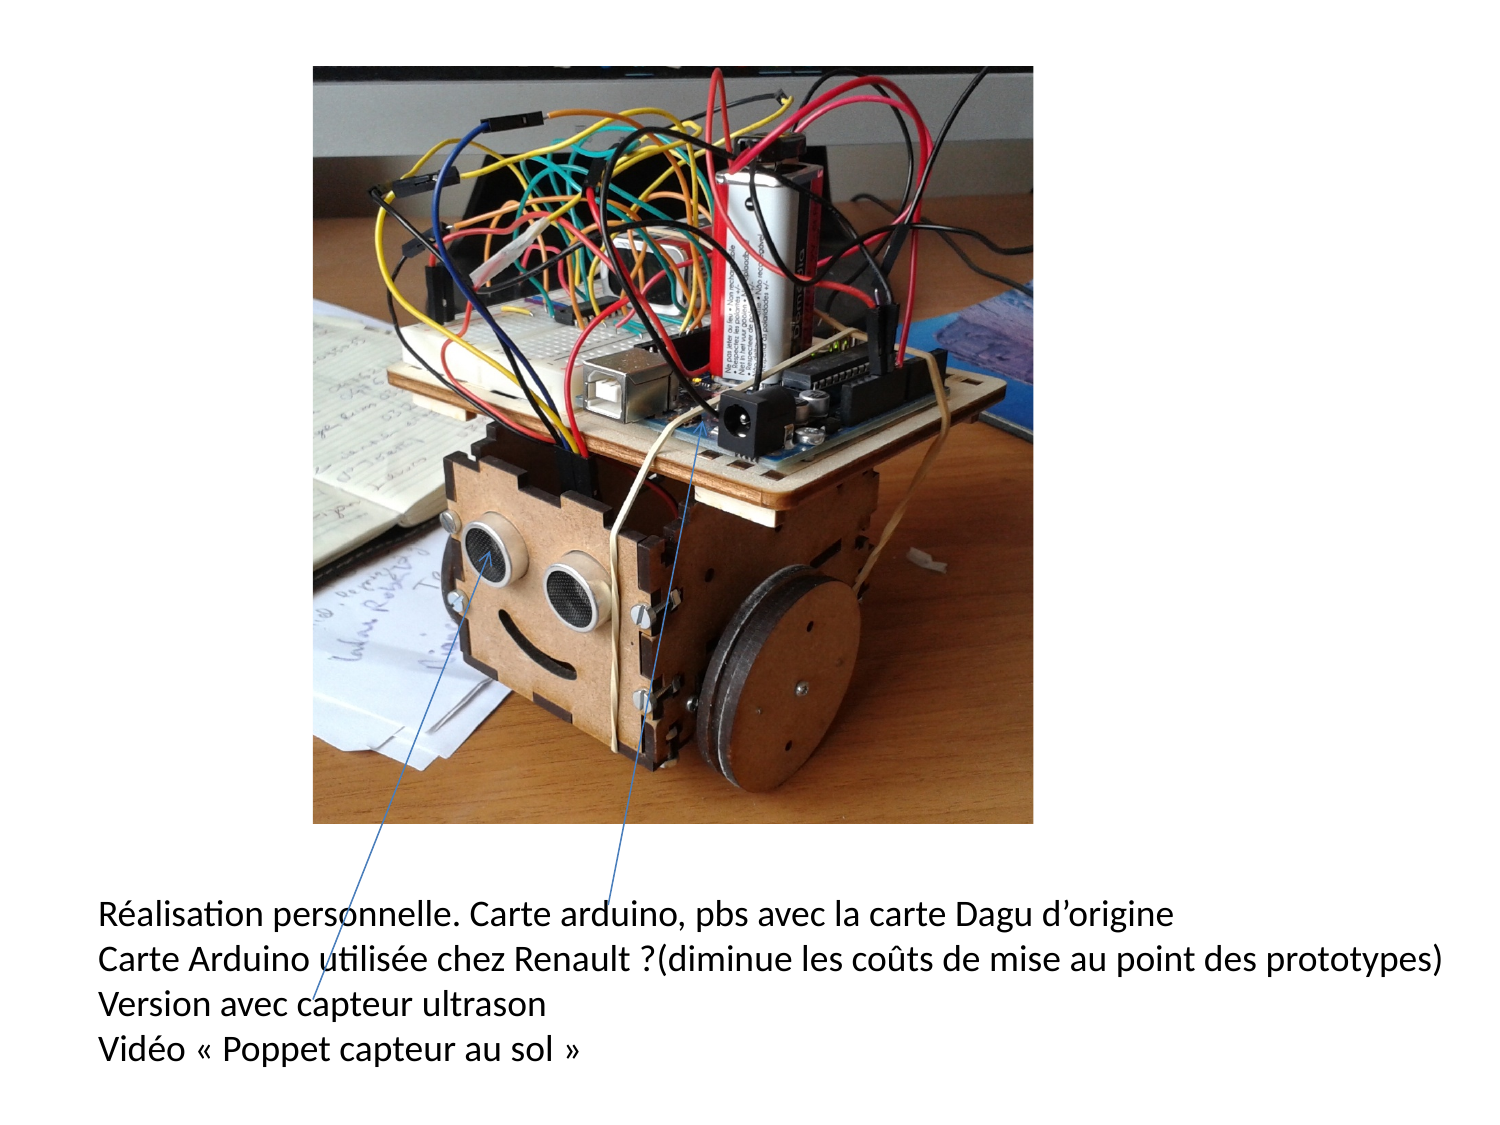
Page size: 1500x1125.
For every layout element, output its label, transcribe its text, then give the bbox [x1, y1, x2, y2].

text_box Réalisation personnelle. Carte arduino, pbs avec la carte Dagu d’origine Carte Arduino utilisée chez Renault ?(diminue les coûts de mise au point des prototypes) Version avec capteur ultrason Vidéo « Poppet capteur au sol » [83, 881, 1461, 1077]
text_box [607, 420, 703, 906]
picture [312, 66, 1034, 825]
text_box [312, 550, 491, 1000]
